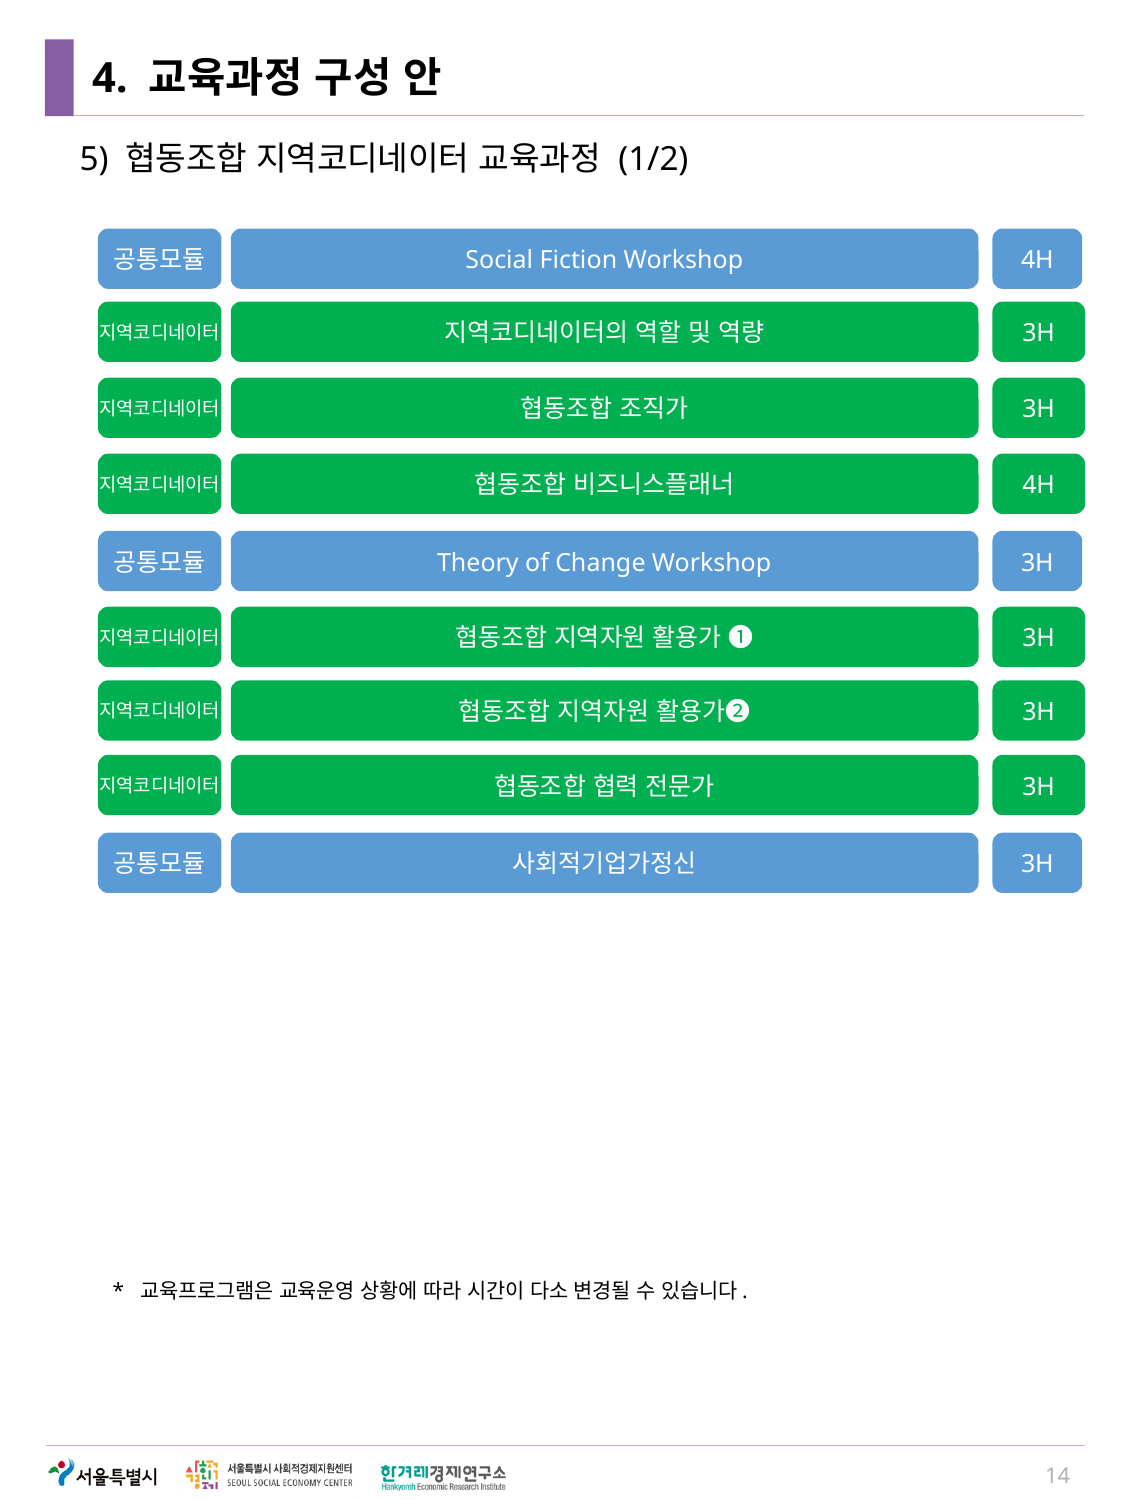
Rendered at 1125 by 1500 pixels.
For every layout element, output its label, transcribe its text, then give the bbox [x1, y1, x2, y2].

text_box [97, 606, 1086, 668]
text_box * 교육프로그램은 교육운영 상황에 따라 시간이 다소 변경될 수 있습니다. [97, 1273, 1055, 1311]
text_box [97, 453, 1086, 514]
picture [178, 1451, 360, 1499]
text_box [97, 832, 1083, 893]
slide_number 14 [832, 1436, 1086, 1500]
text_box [97, 530, 1083, 592]
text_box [97, 754, 1086, 816]
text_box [97, 228, 1083, 289]
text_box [97, 301, 1086, 362]
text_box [97, 377, 1086, 438]
title 4. 교육과정 구성 안 [77, 49, 1034, 110]
text_box 5) 협동조합 지역코디네이터 교육과정 (1/2) [64, 130, 704, 185]
picture [48, 1457, 157, 1486]
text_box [97, 680, 1086, 741]
picture [381, 1465, 506, 1491]
